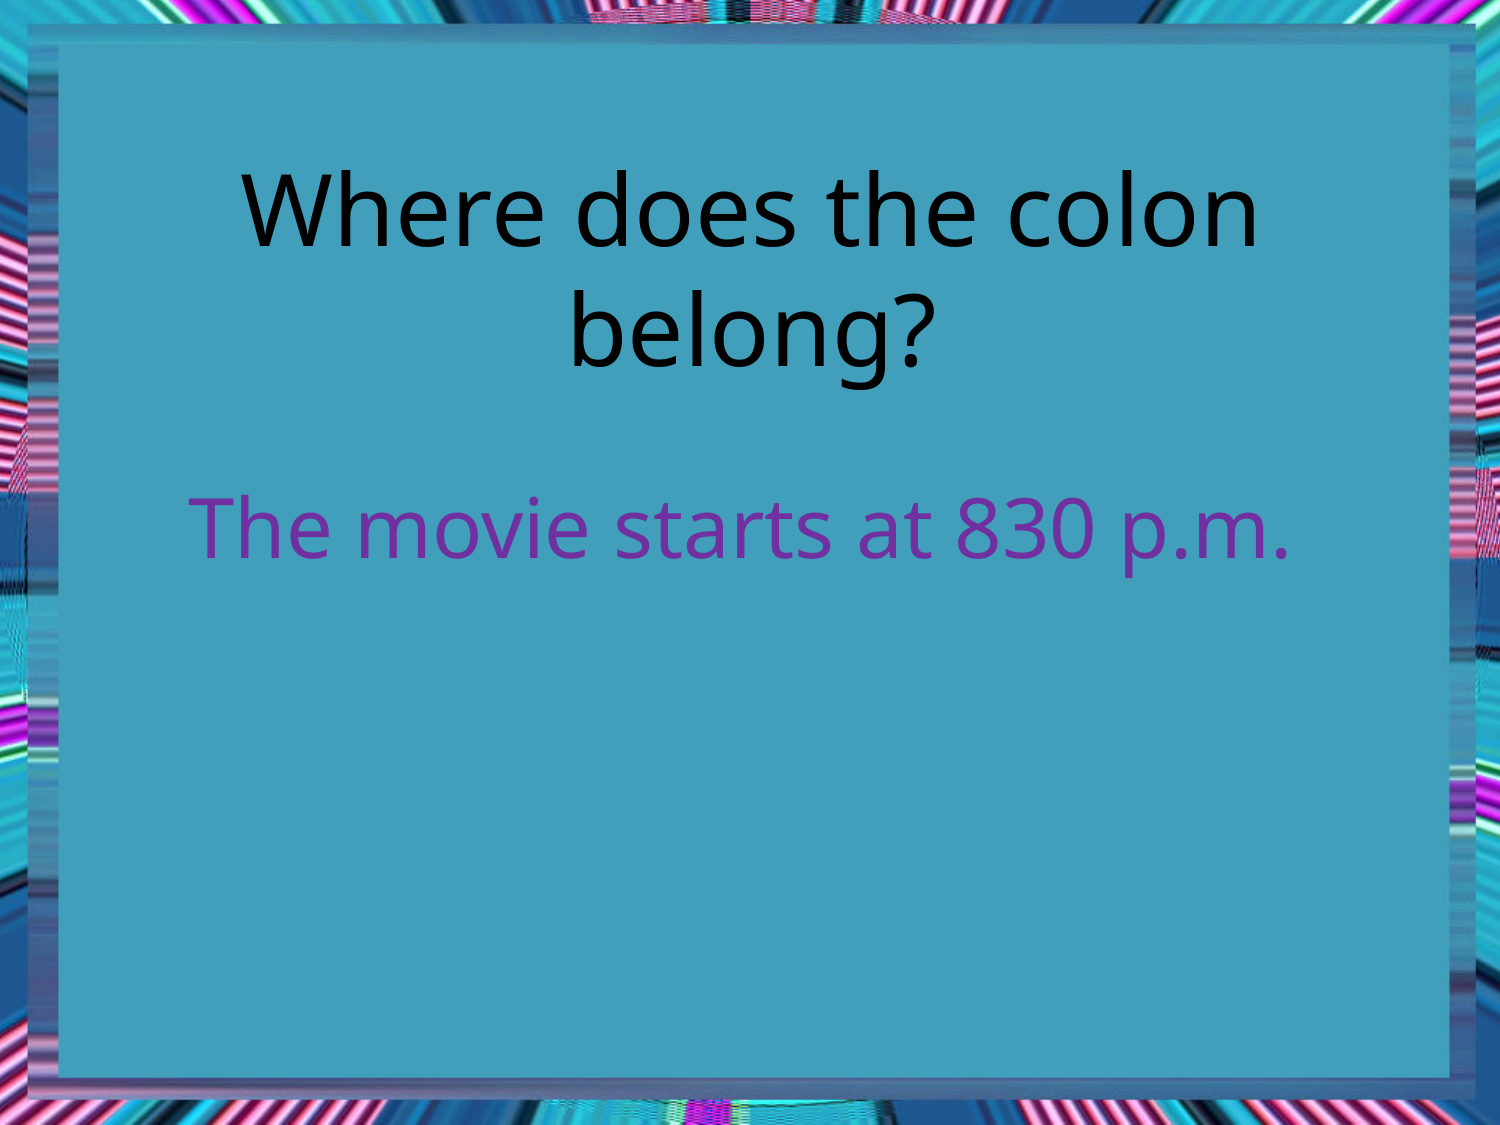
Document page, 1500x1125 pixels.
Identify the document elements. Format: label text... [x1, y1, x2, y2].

list The movie starts at 830 p.m. [76, 468, 1427, 1125]
title Where does the colon belong? [76, 172, 1427, 361]
picture [0, 0, 1500, 1125]
